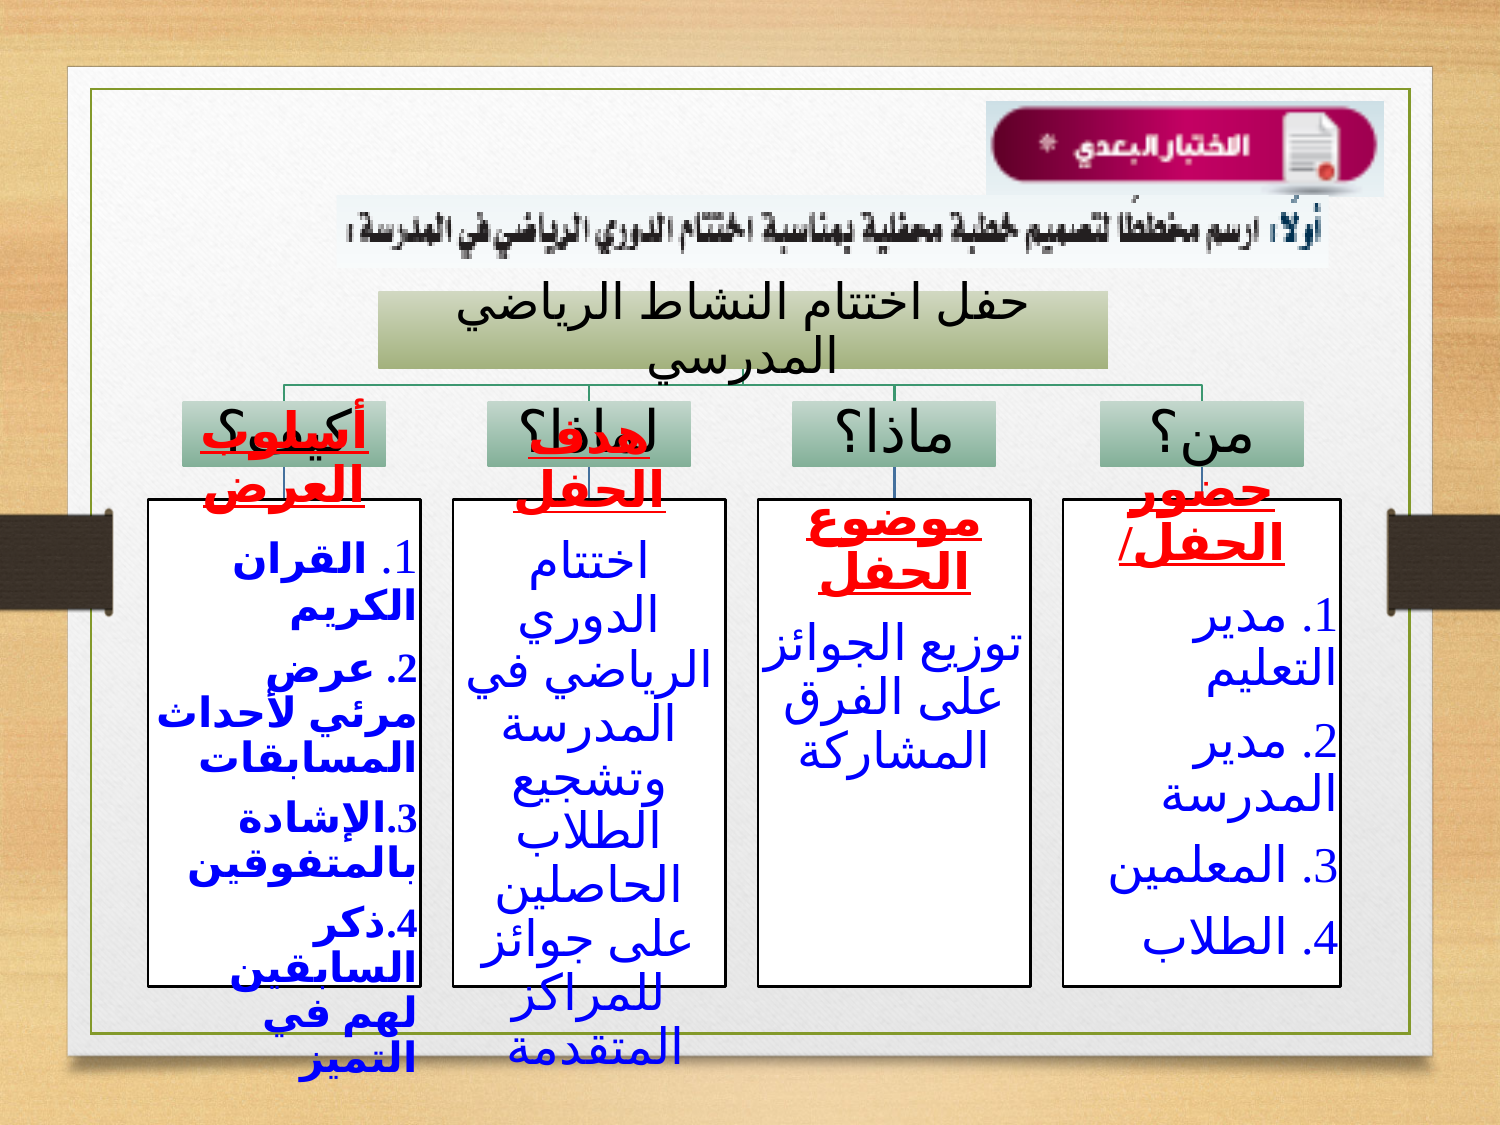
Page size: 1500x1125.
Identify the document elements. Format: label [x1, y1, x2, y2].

picture [0, 0, 1500, 1125]
text_box [147, 266, 1342, 1012]
